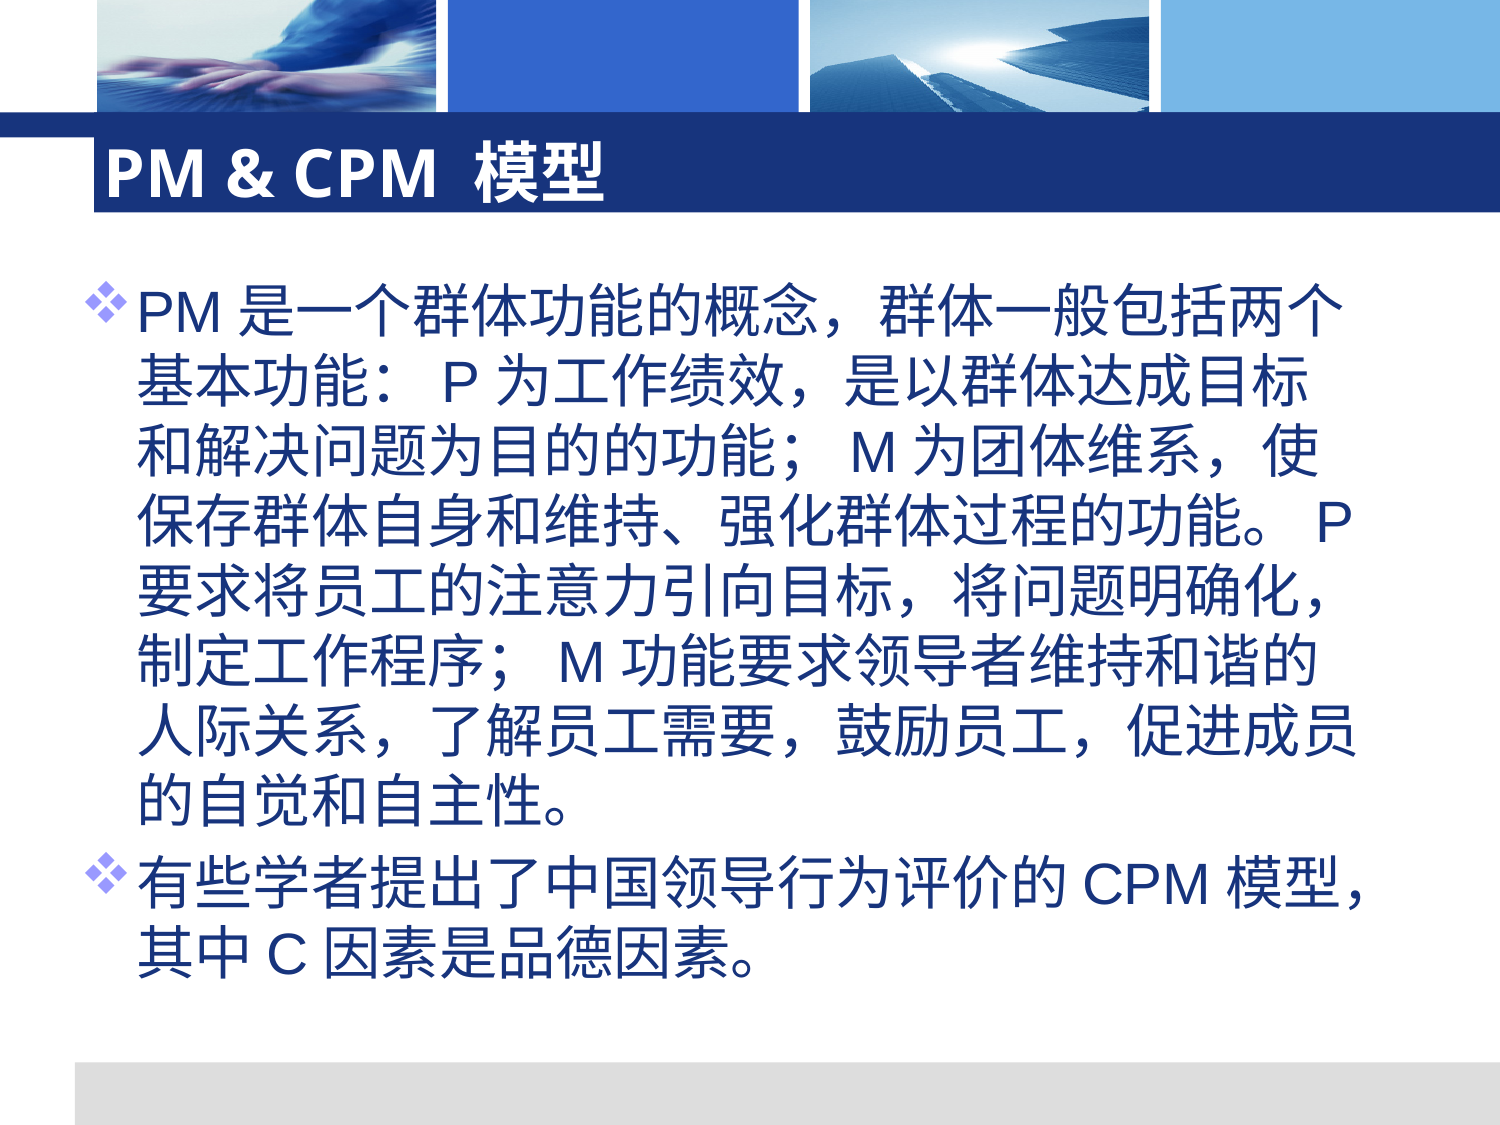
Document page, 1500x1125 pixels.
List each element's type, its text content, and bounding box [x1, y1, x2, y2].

title PM & CPM 模型 [88, 90, 1439, 251]
picture [97, 0, 437, 90]
list PM是一个群体功能的概念，群体一般包括两个基本功能：P为工作绩效，是以群体达成目标和解决问题为目的的功能；M为团体维系，使保存群体自身和维持、强化群体过程的功能。P要求将员工的注意力引向目标，将问题明确化，制定工作程序；M功能要求领导者维持和谐的人际关系，了解员工需要，鼓励员工，促进成员的自觉和自主性。 有些学者提出了中国领导行为评价的CPM模型，其中C因素是品德因素。 [64, 267, 1380, 912]
picture [810, 0, 1150, 90]
